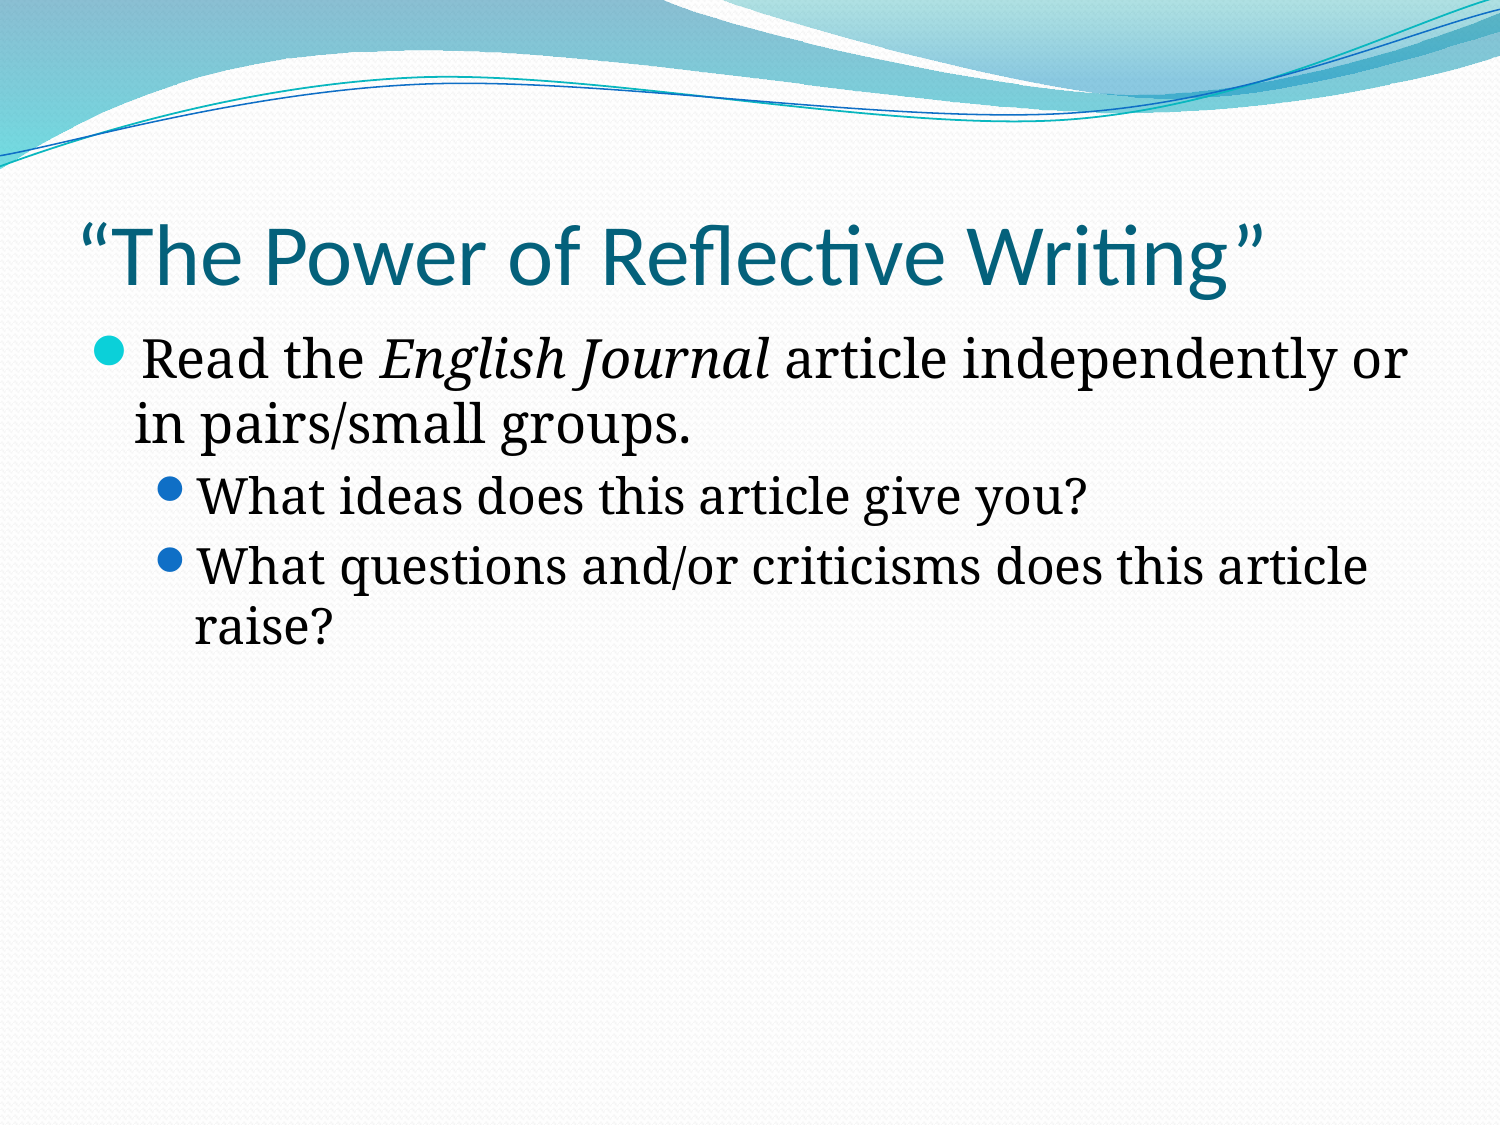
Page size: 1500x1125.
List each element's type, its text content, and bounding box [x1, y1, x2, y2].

title “The Power of Reflective Writing” [75, 115, 1425, 303]
list Read the English Journal article independently or in pairs/small groups. What ideas does this article give you? What questions and/or criticisms does this article raise? [75, 317, 1425, 1038]
